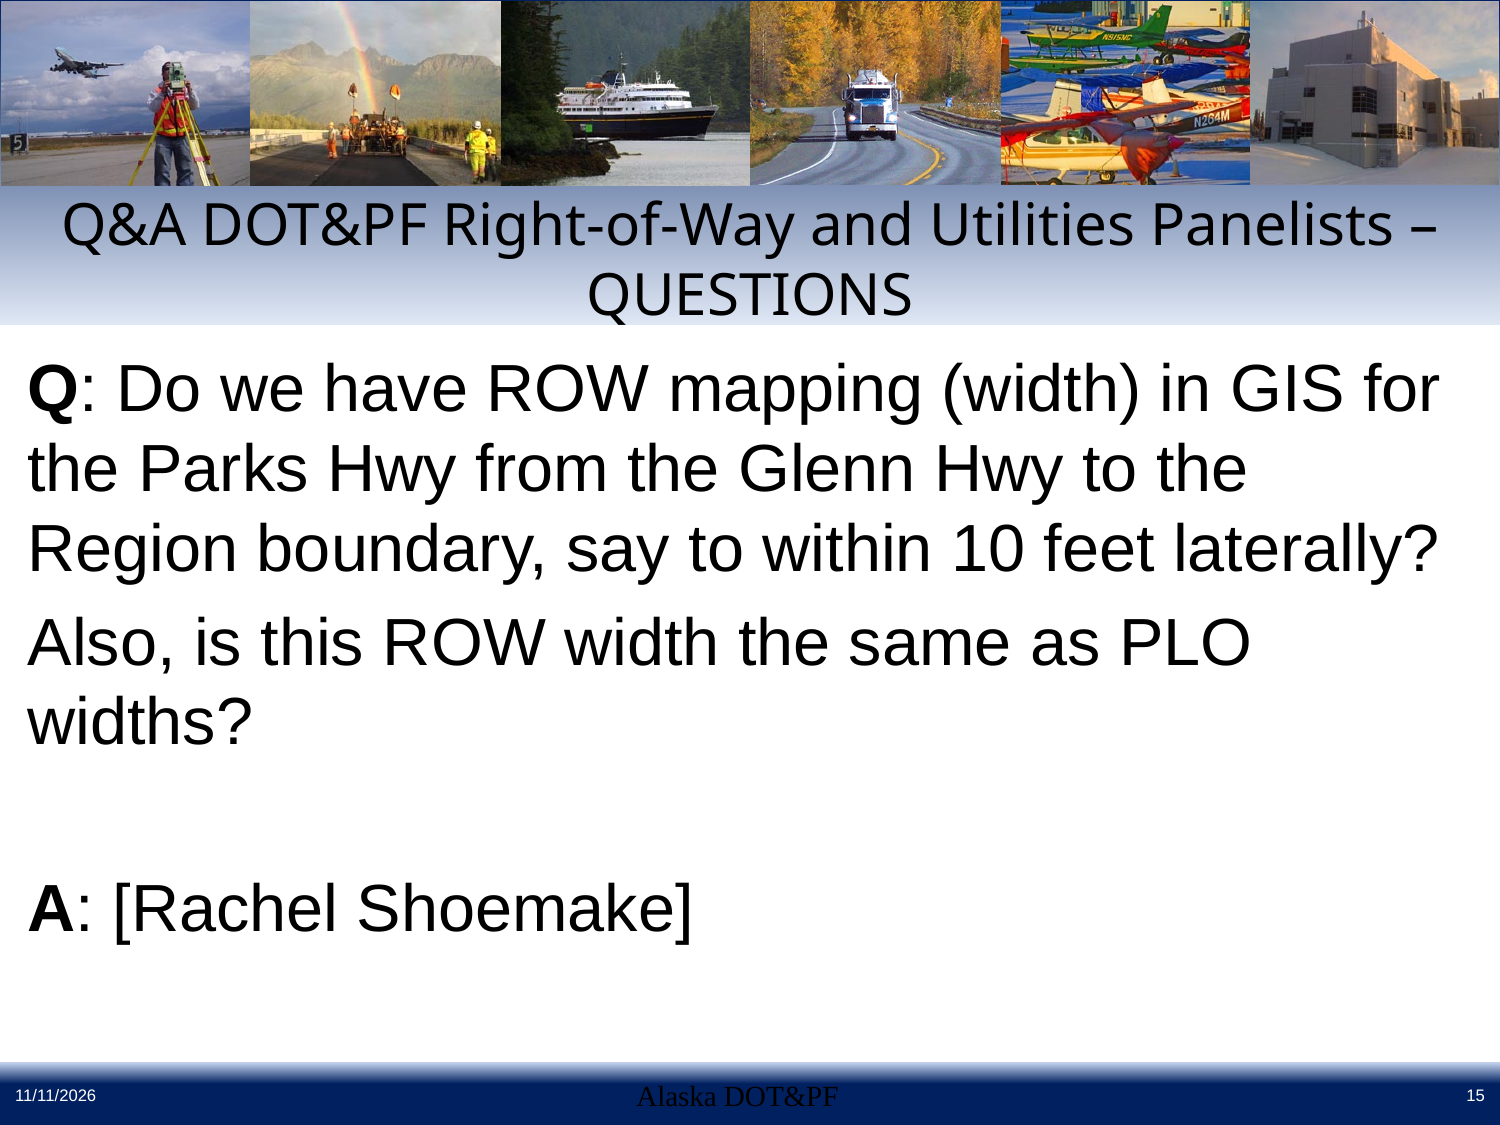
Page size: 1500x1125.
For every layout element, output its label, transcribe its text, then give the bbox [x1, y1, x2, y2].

slide_number 15 [1149, 1065, 1500, 1125]
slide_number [0, 1065, 350, 1125]
footer Alaska DOT&PF [500, 1065, 975, 1125]
list Q: Do we have ROW mapping (width) in GIS for the Parks Hwy from the Glenn Hwy to the Region boundary, say to within 10 feet laterally? Also, is this ROW width the same as PLO widths? A: [Rachel Shoemake] [12, 337, 1488, 1050]
picture [1, 1, 1499, 186]
title Q&A DOT&PF Right-of-Way and Utilities Panelists – Questions [0, 189, 1500, 325]
